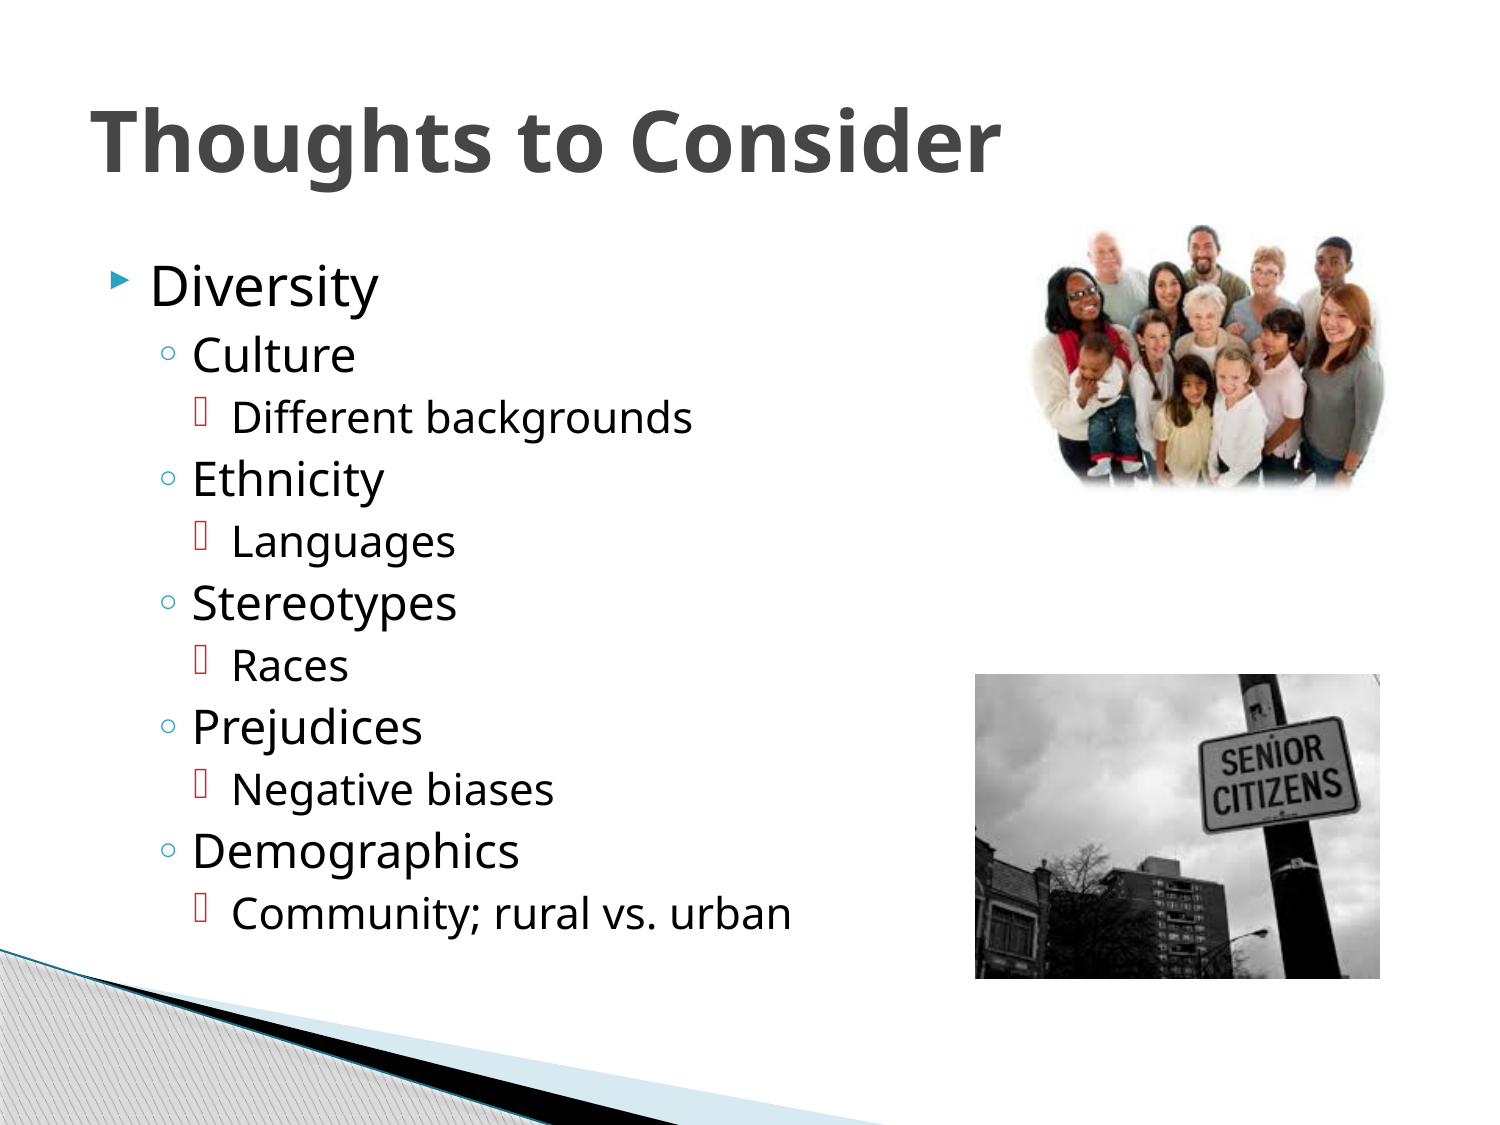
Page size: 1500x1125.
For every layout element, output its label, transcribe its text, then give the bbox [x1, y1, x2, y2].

picture [974, 674, 1380, 979]
list Diversity Culture Different backgrounds Ethnicity Languages Stereotypes Races Prejudices Negative biases Demographics Community; rural vs. urban [75, 243, 1425, 986]
picture [1024, 224, 1390, 498]
title Thoughts to Consider [75, 45, 1425, 233]
